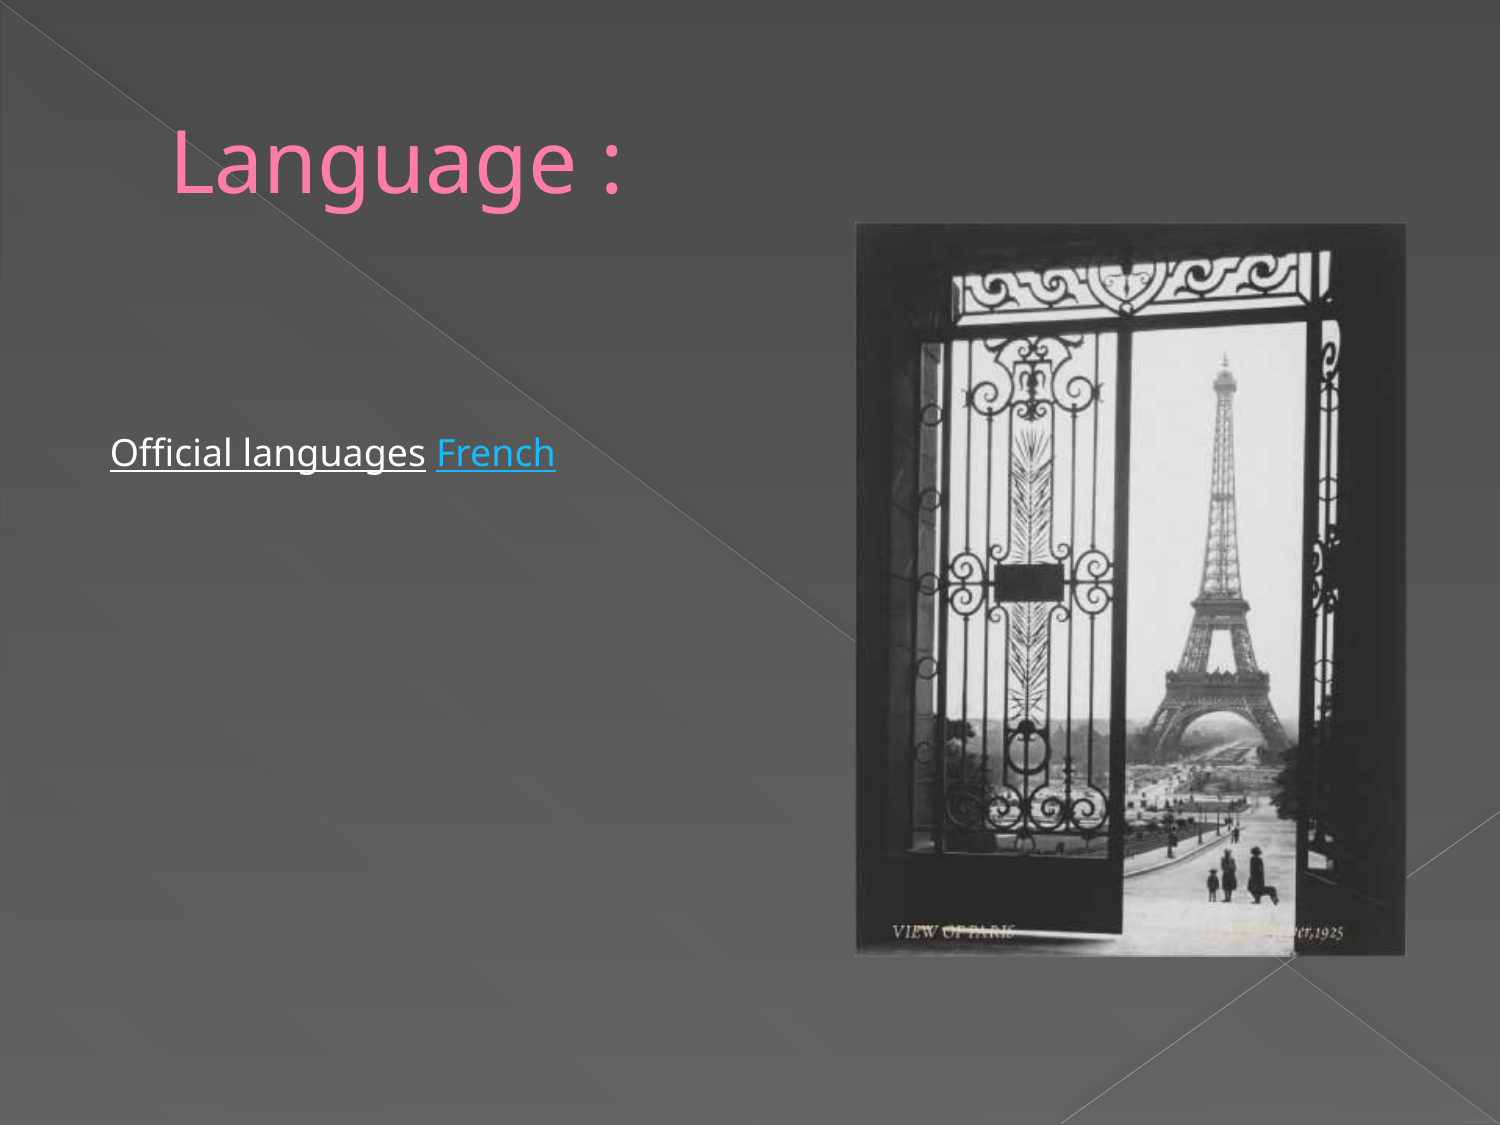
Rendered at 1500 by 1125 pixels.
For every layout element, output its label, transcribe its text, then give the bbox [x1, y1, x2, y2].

picture [855, 222, 1408, 958]
title Language : [75, 43, 1425, 274]
text_box Official languages French [95, 421, 571, 488]
